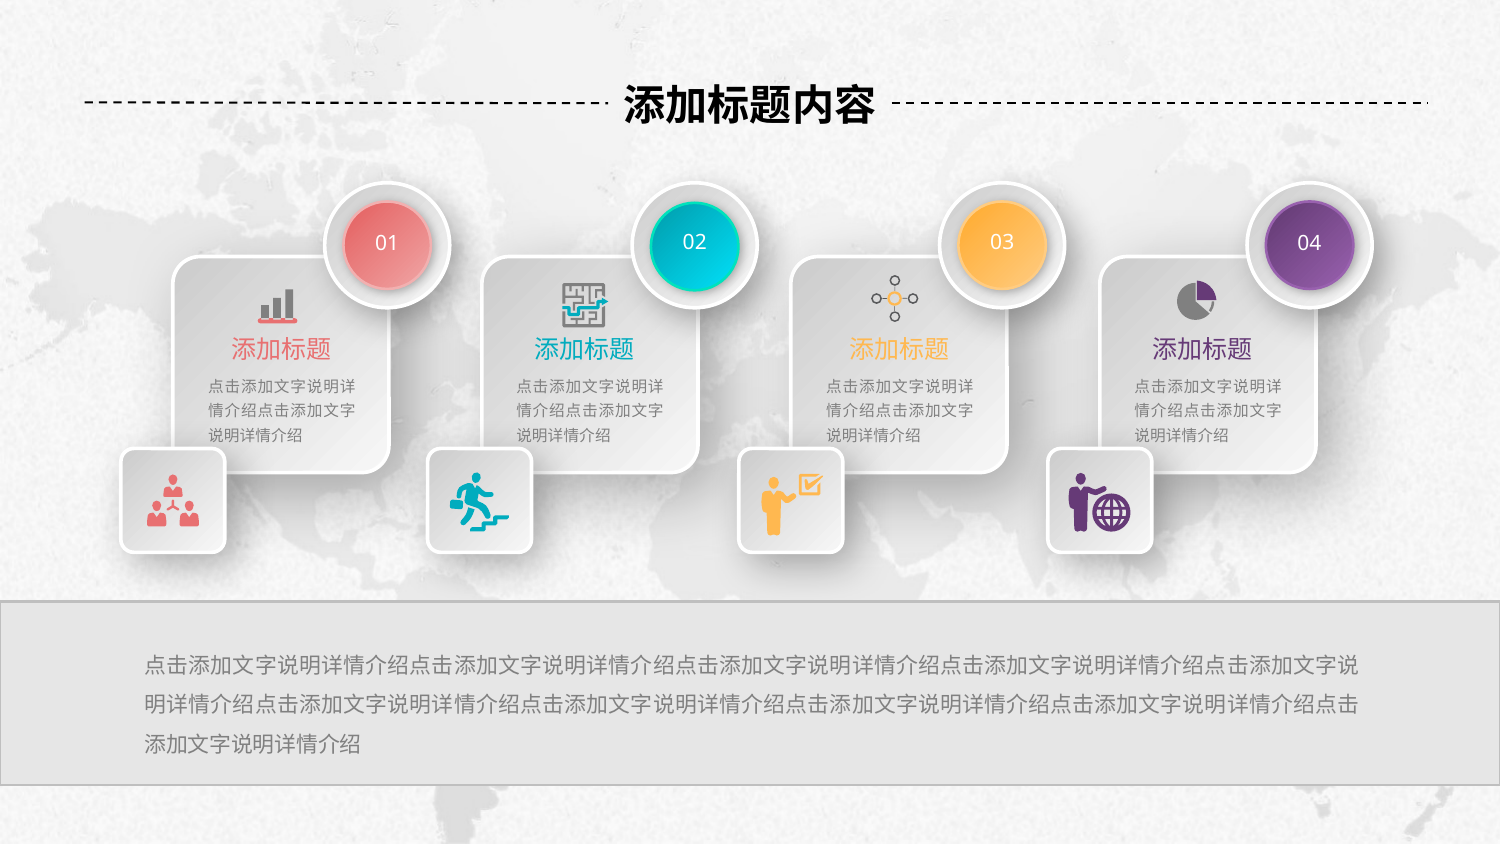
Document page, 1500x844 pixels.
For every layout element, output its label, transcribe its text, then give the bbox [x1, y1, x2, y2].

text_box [481, 256, 698, 473]
text_box 添加标题内容 [584, 77, 916, 129]
picture [0, 0, 1500, 601]
text_box [0, 601, 1500, 786]
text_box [811, 325, 989, 453]
picture [0, 786, 1500, 844]
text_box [738, 448, 843, 553]
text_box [427, 448, 532, 553]
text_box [1119, 325, 1297, 453]
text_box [324, 182, 450, 308]
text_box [790, 256, 1007, 473]
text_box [172, 256, 389, 473]
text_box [939, 182, 1065, 308]
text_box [1247, 182, 1373, 308]
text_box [632, 182, 758, 308]
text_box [120, 448, 225, 553]
text_box 点击添加文字说明详情介绍点击添加文字说明详情介绍点击添加文字说明详情介绍点击添加文字说明详情介绍点击添加文字说明详情介绍点击添加文字说明详情介绍点击添加文字说明详情介绍点击添加文字说明详情介绍点击添加文字说明详情介绍点击添加文字说明详情介绍 [129, 631, 1377, 764]
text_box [1047, 448, 1152, 553]
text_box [193, 325, 371, 453]
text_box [1099, 256, 1316, 473]
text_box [501, 325, 679, 453]
